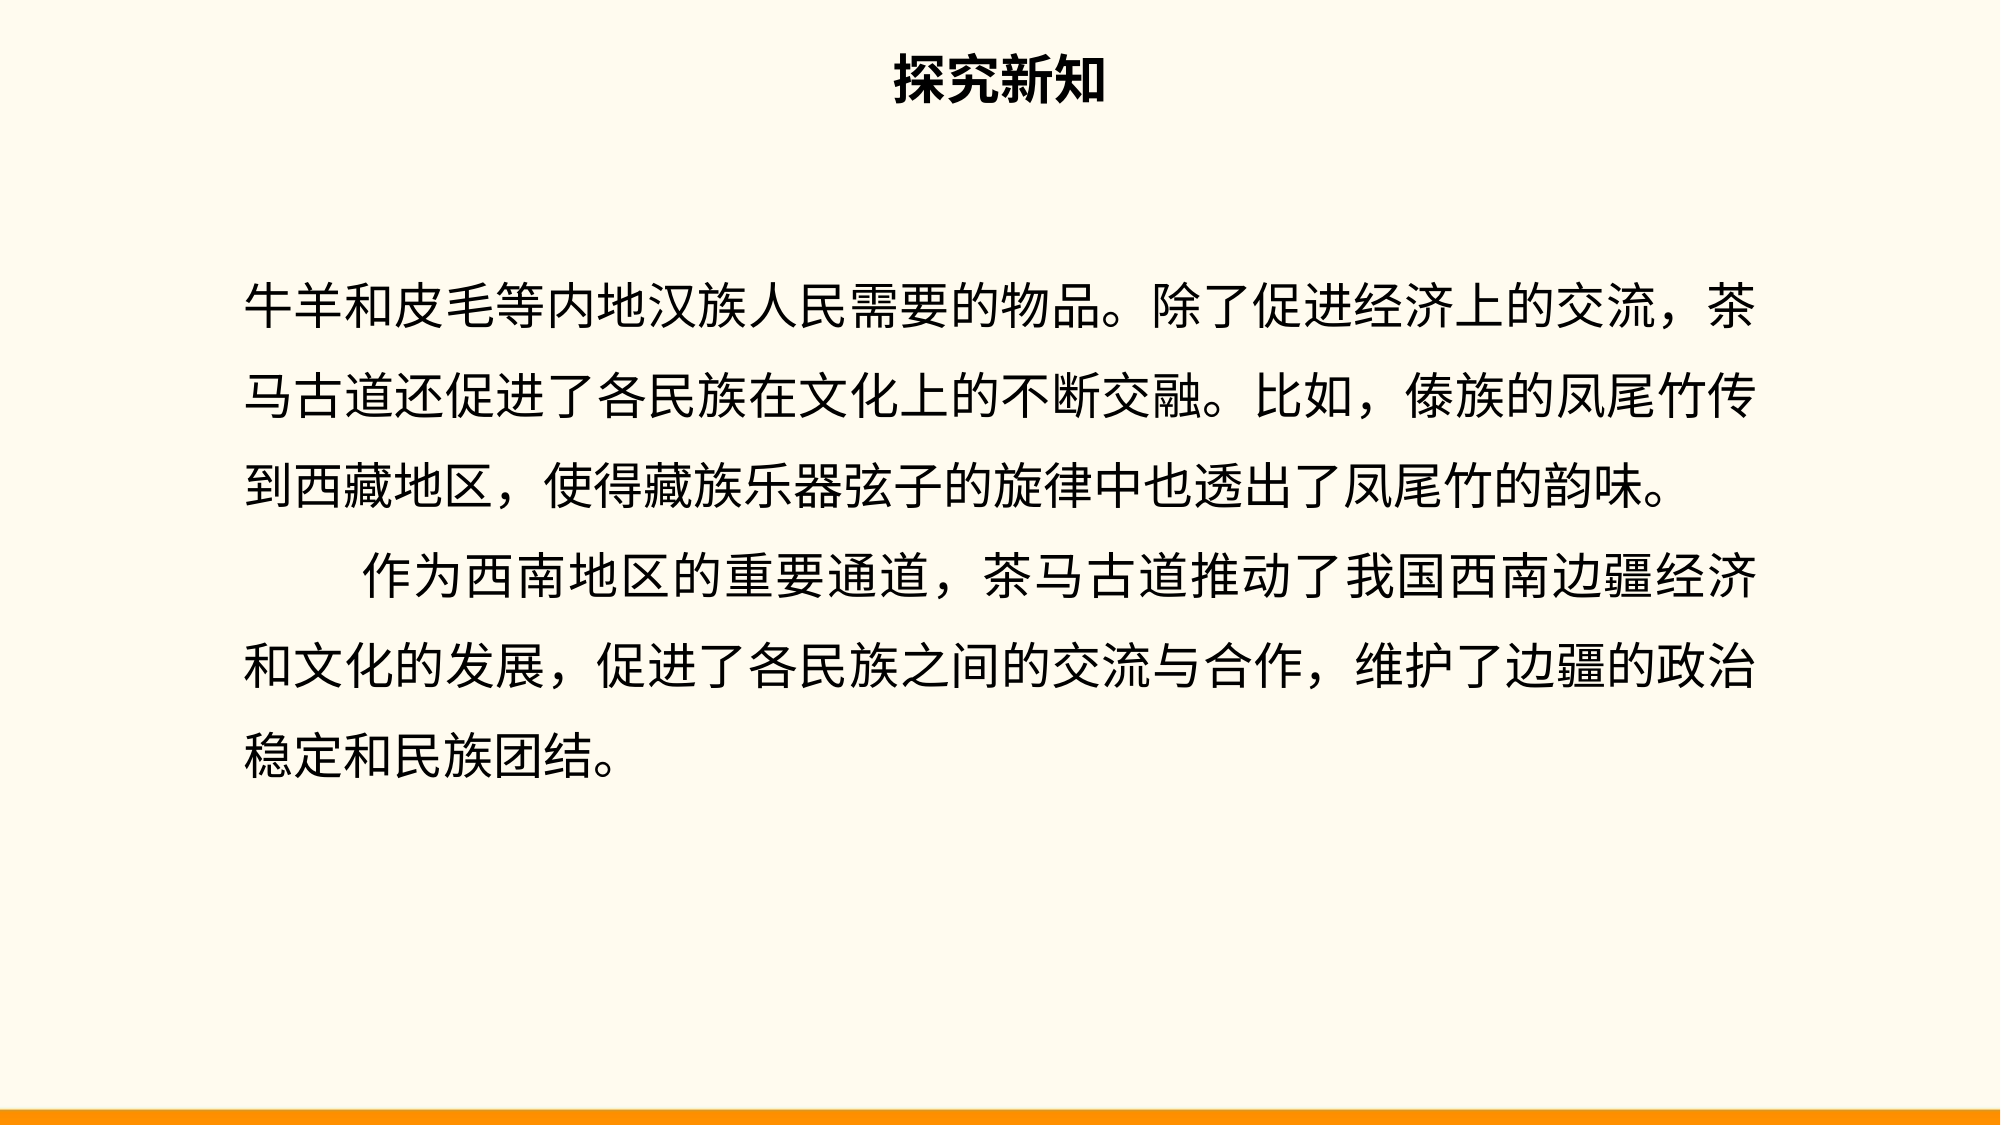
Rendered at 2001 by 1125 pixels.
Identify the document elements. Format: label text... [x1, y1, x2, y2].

title 探究新知 [193, 38, 1808, 119]
picture [0, 0, 2001, 1125]
text_box 牛羊和皮毛等内地汉族人民需要的物品。除了促进经济上的交流，茶马古道还促进了各民族在文化上的不断交融。比如，傣族的凤尾竹传到西藏地区，使得藏族乐器弦子的旋律中也透出了凤尾竹的韵味。 作为西南地区的重要通道，茶马古道推动了我国西南边疆经济和文化的发展，促进了各民族之间的交流与合作，维护了边疆的政治稳定和民族团结。 [228, 236, 1773, 368]
